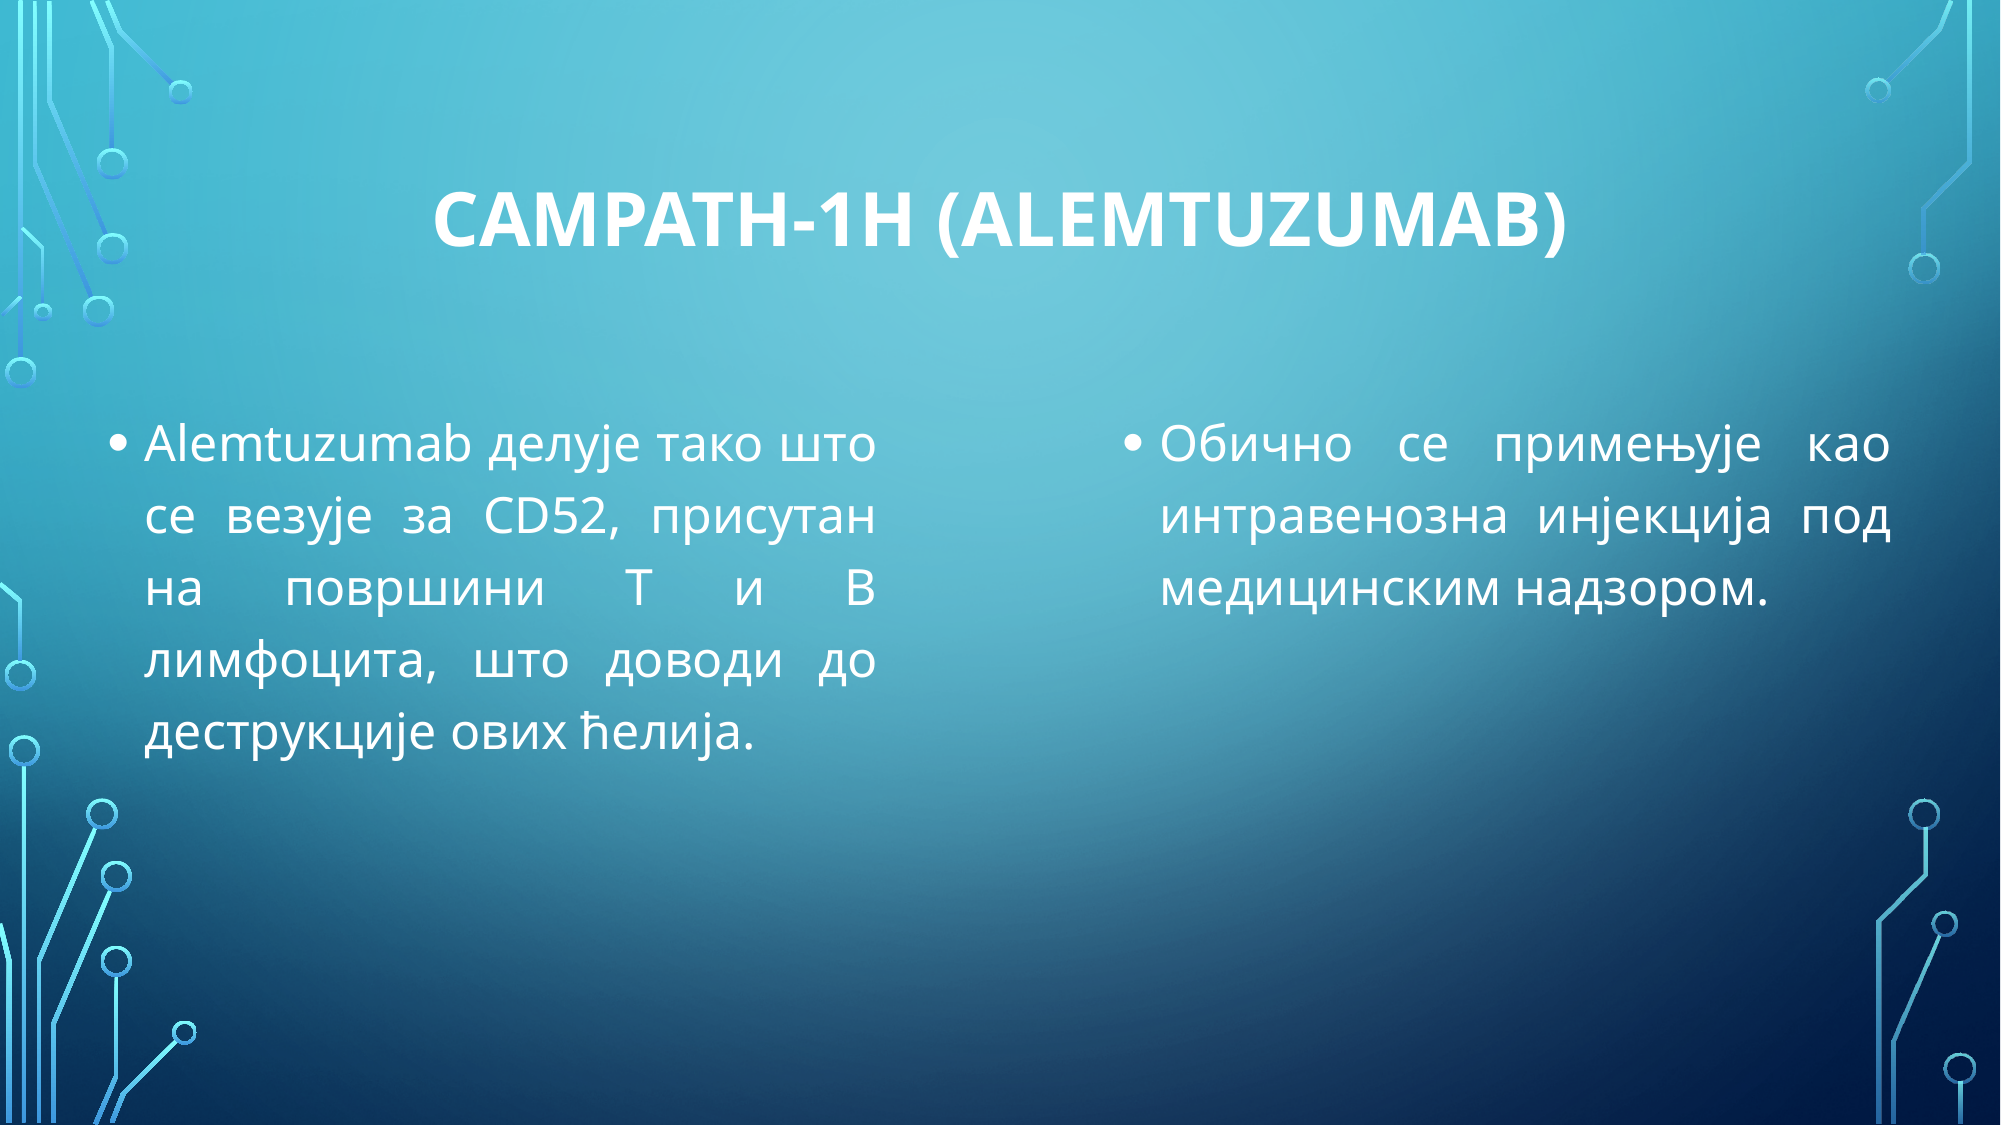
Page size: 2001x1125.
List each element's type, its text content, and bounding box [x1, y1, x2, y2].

list Обично се примењује као интравенозна инјекција под медицинским надзором. [1107, 392, 1907, 973]
list Alemtuzumab делује тако што се везује за CD52, присутан на површини Т и B лимфоцита, што доводи до деструкције ових ћелија. [92, 392, 893, 973]
title Campath-1H (Alemtuzumab) [187, 101, 1813, 344]
